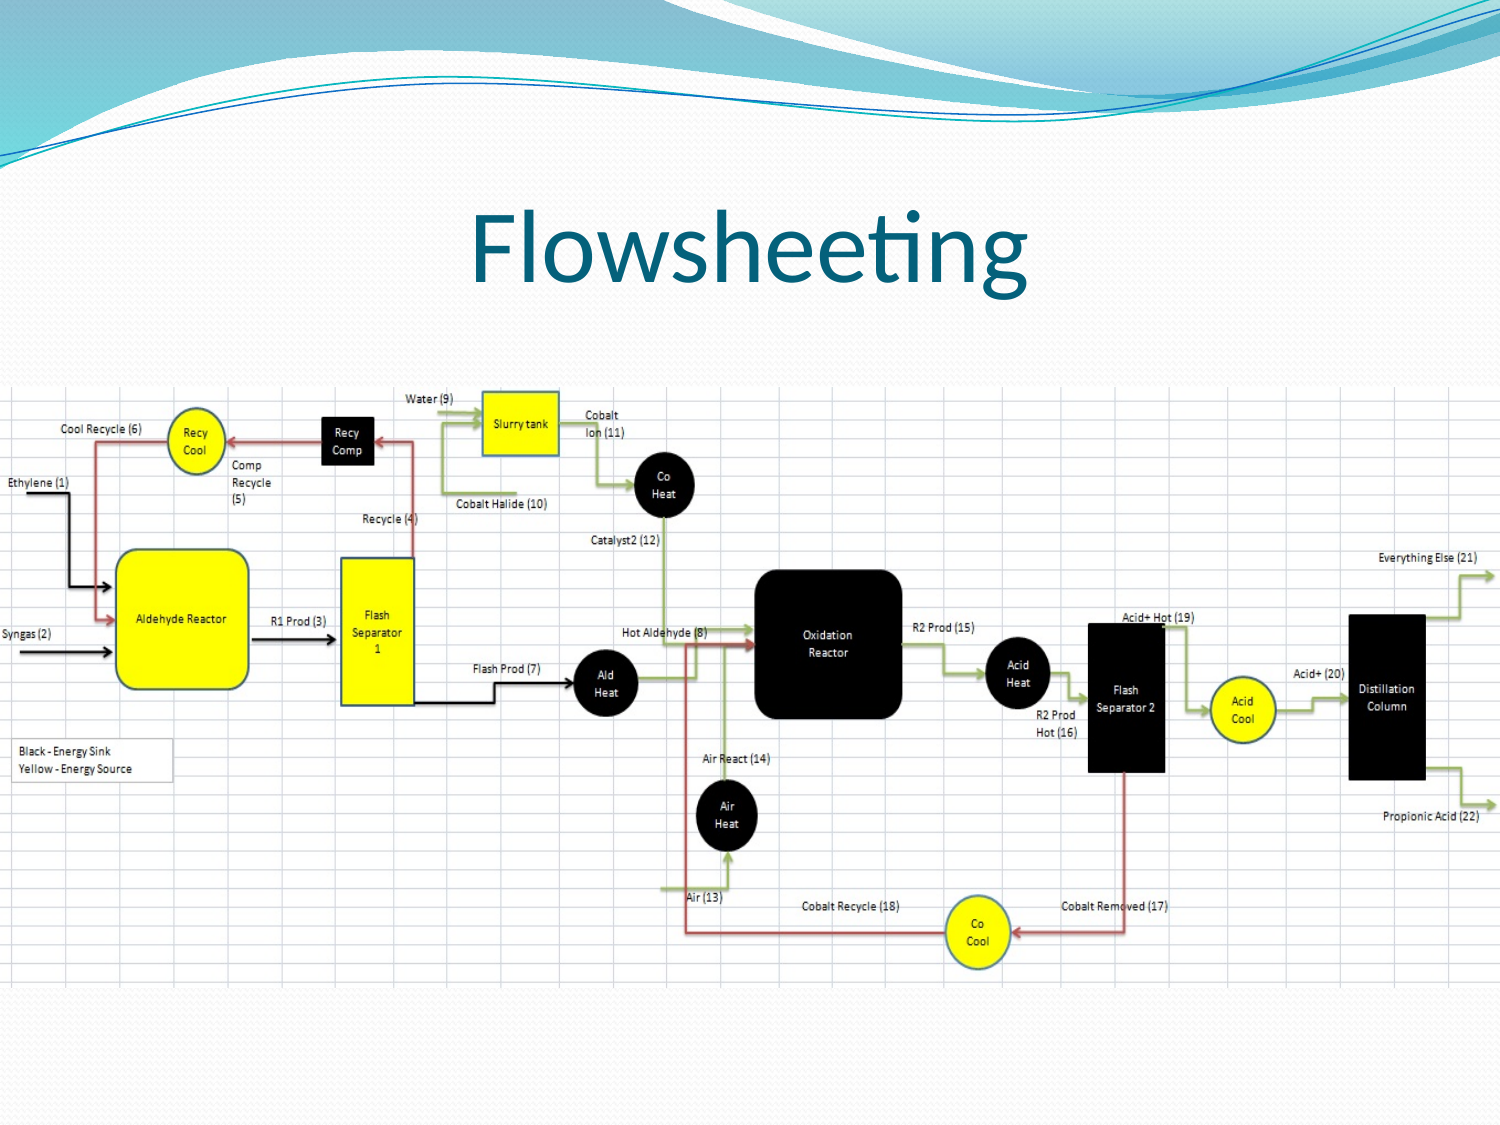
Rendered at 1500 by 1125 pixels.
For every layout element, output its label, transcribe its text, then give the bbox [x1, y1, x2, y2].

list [0, 387, 1500, 988]
title Flowsheeting [75, 115, 1425, 303]
